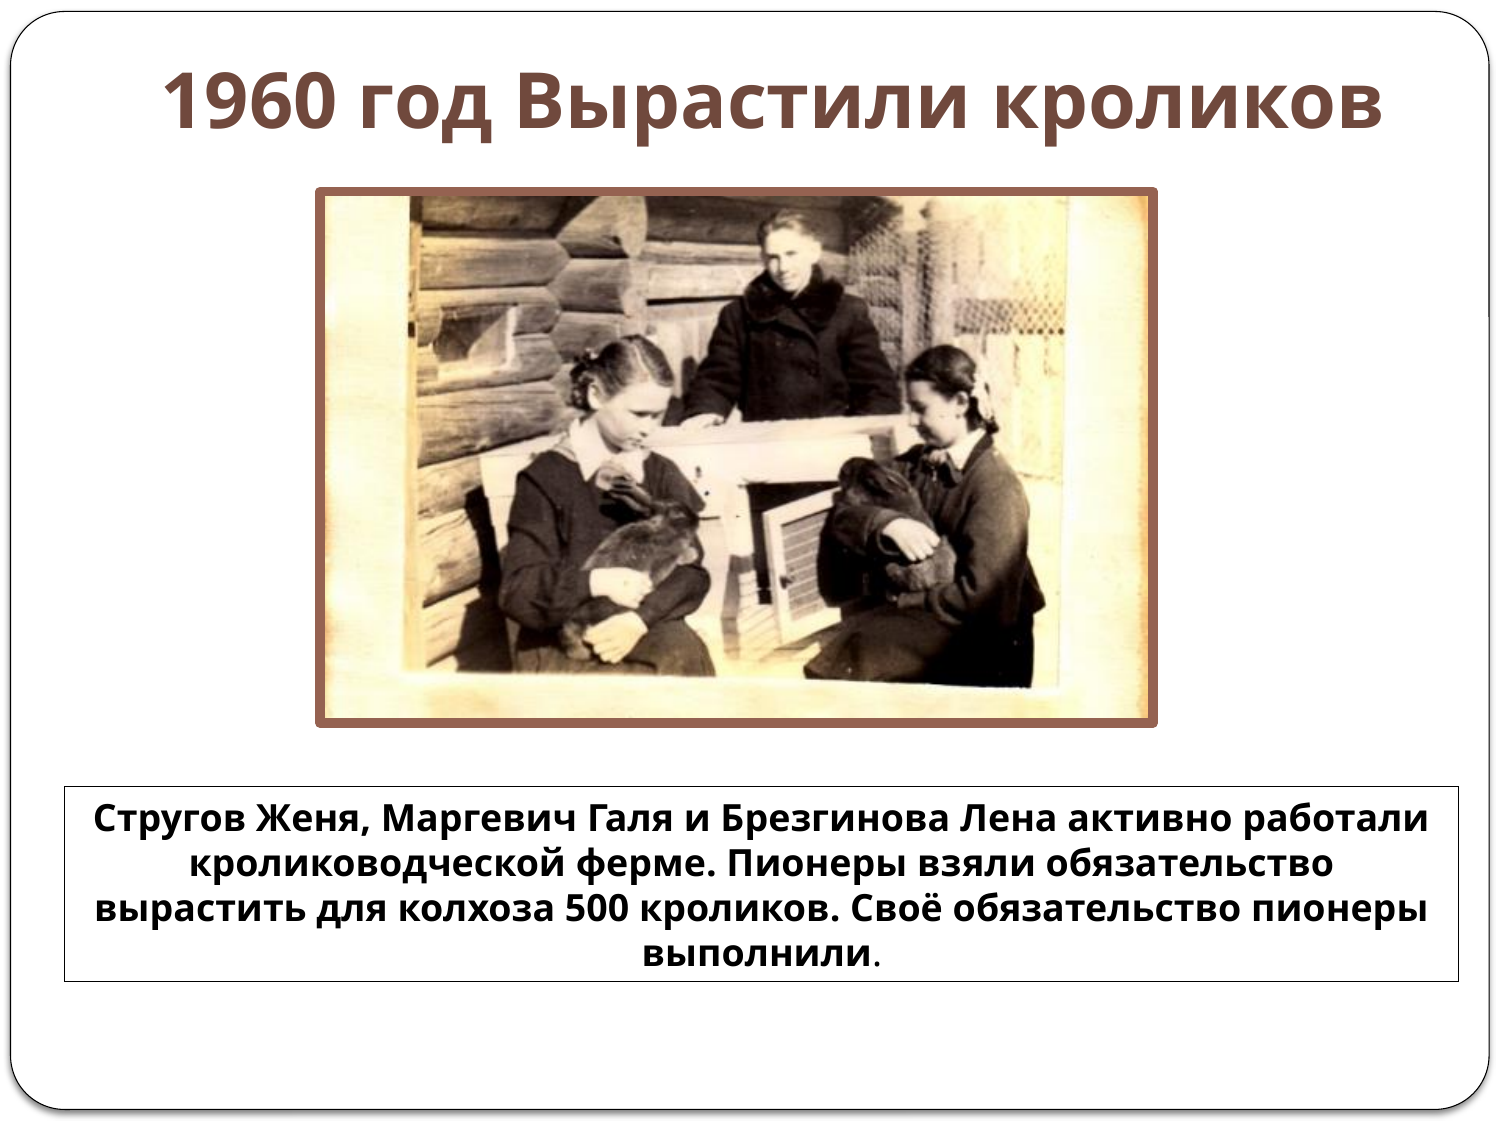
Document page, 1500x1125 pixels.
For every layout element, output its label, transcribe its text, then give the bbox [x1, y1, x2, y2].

text_box Стругов Женя, Маргевич Галя и Брезгинова Лена активно работали кролиководческой ферме. Пионеры взяли обязательство вырастить для колхоза 500 кроликов. Своё обязательство пионеры выполнили. [64, 786, 1459, 982]
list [324, 195, 1149, 719]
title 1960 год Вырастили кроликов [135, 42, 1411, 160]
